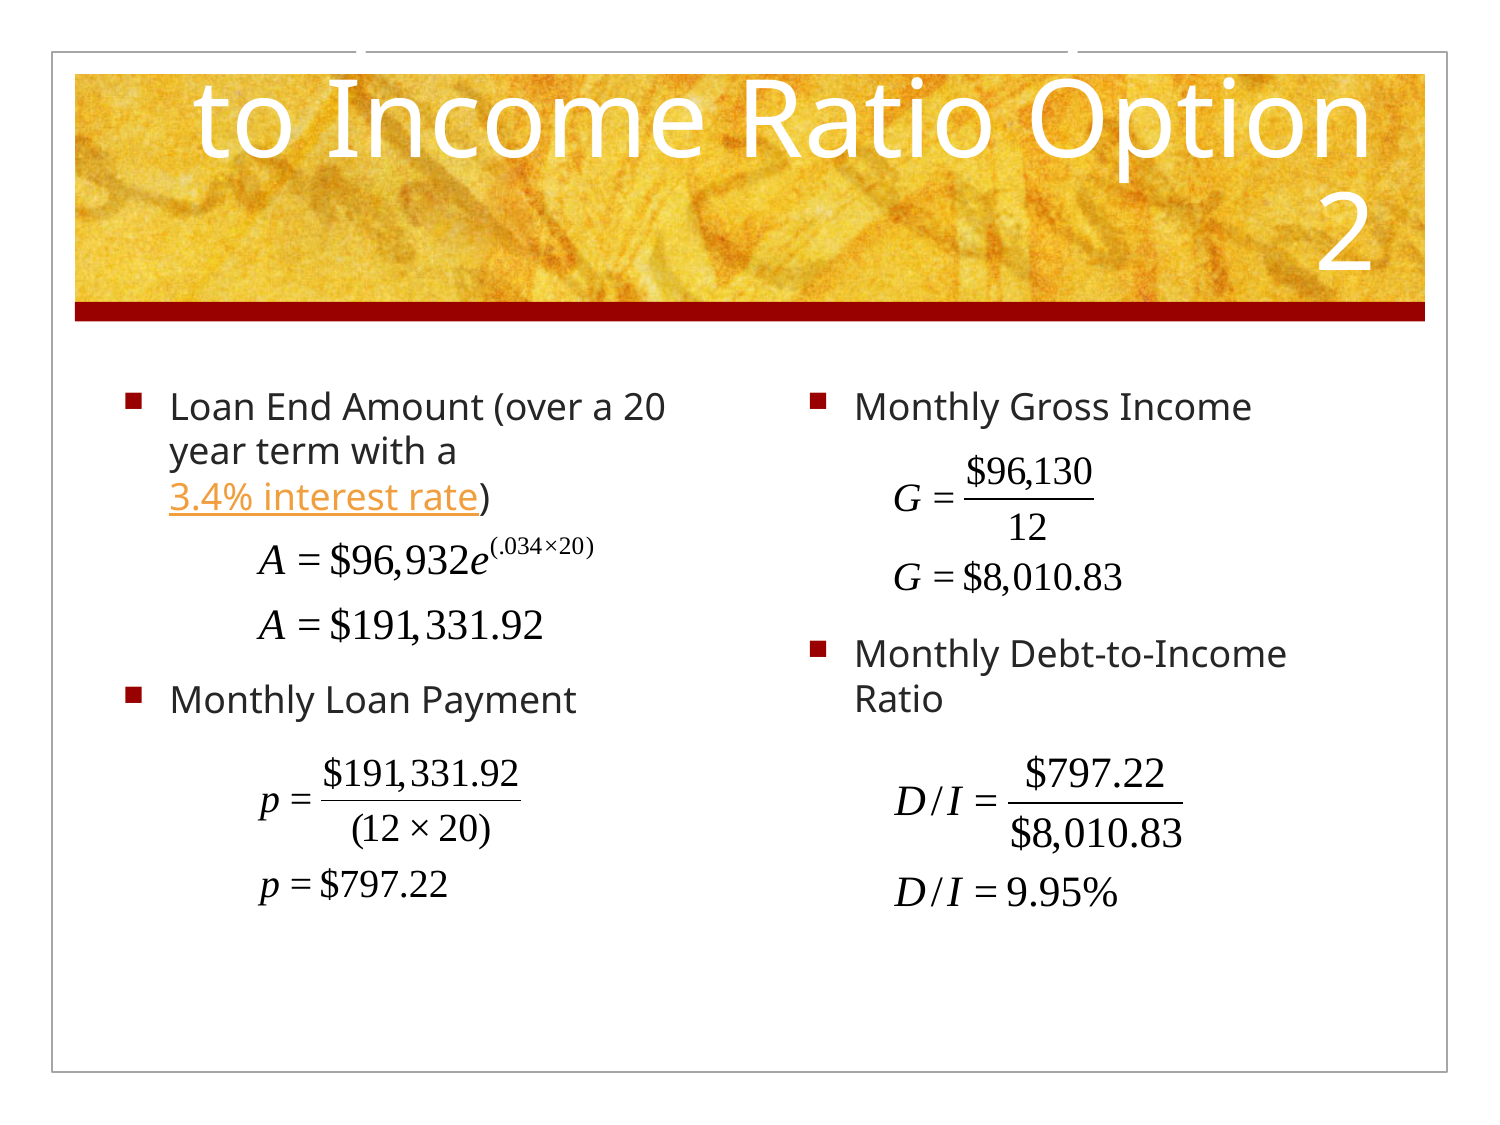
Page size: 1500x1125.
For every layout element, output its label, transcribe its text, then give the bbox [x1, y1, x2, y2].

list Monthly Gross Income Monthly Debt-to-Income Ratio [792, 375, 1393, 1005]
list Loan End Amount (over a 20 year term with a 3.4% interest rate) Monthly Loan Payment [108, 375, 709, 1005]
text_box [249, 529, 598, 651]
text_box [886, 749, 1188, 914]
title Projected Monthly Debt to Income Ratio Option 2 [108, 74, 1392, 292]
picture [75, 74, 1425, 301]
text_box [249, 749, 526, 914]
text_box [886, 449, 1126, 602]
